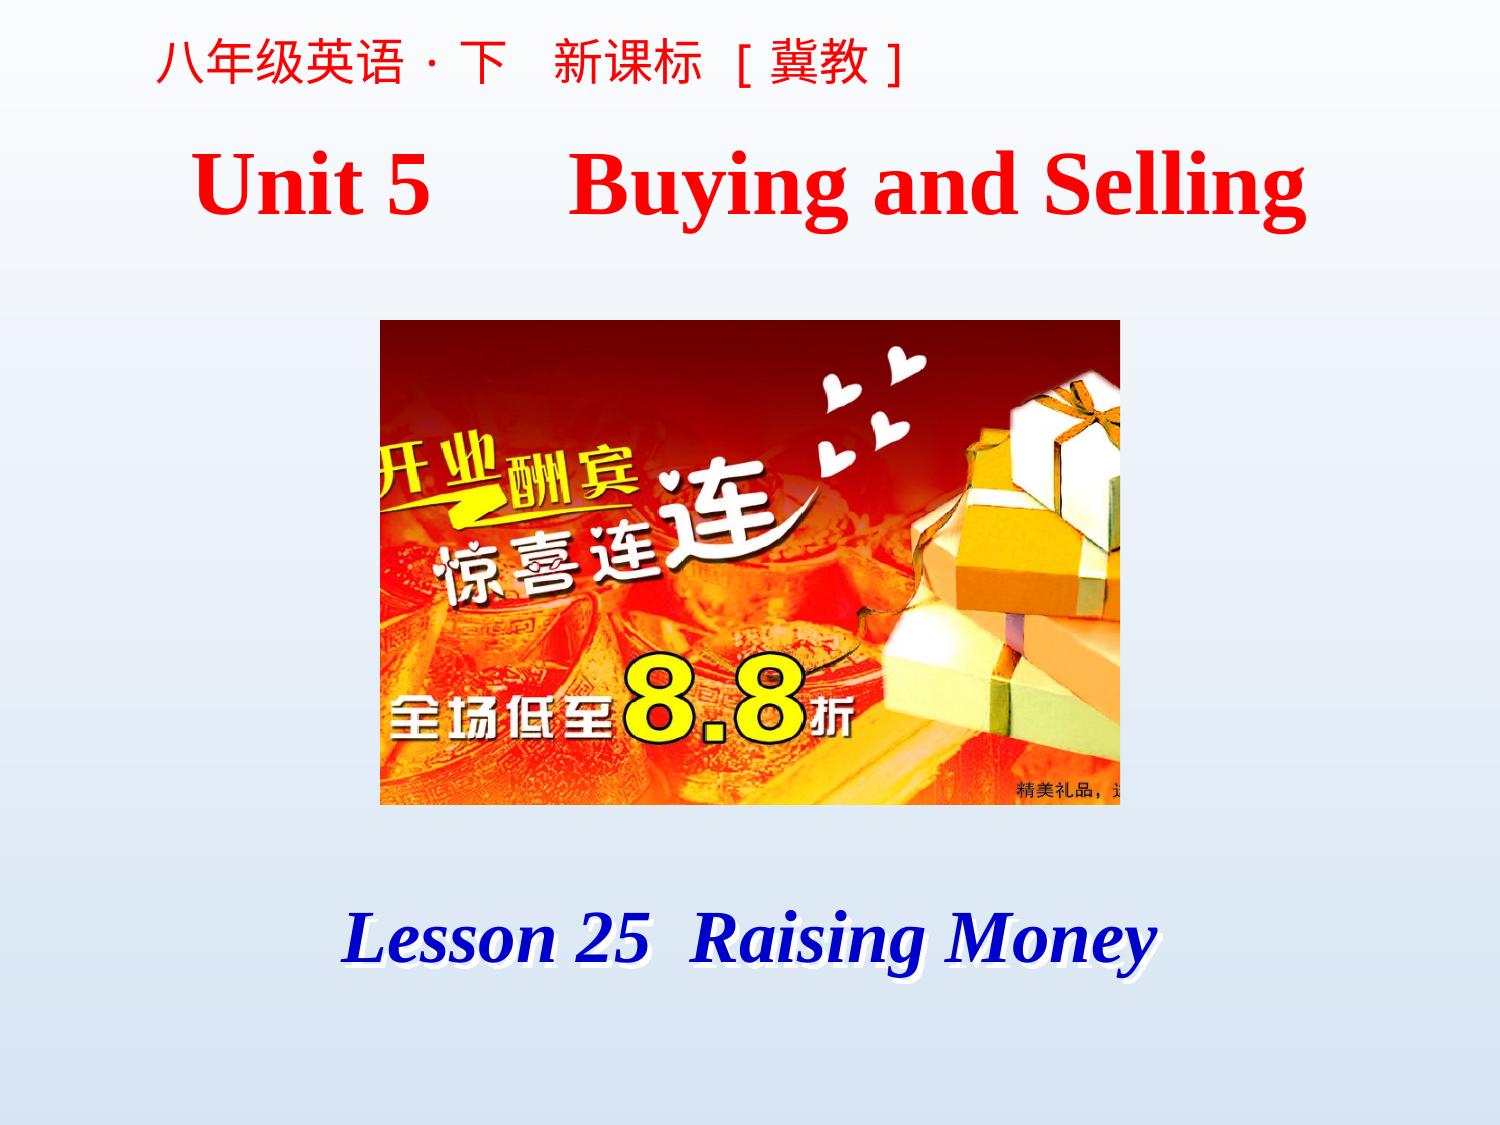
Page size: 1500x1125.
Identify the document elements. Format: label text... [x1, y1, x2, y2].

text_box Lesson 25 Raising Money [0, 791, 1500, 985]
text_box Unit 5 Buying and Selling [165, 115, 1335, 241]
picture [379, 320, 1121, 805]
text_box 八年级英语·下 新课标 [冀教] [0, 23, 1067, 99]
